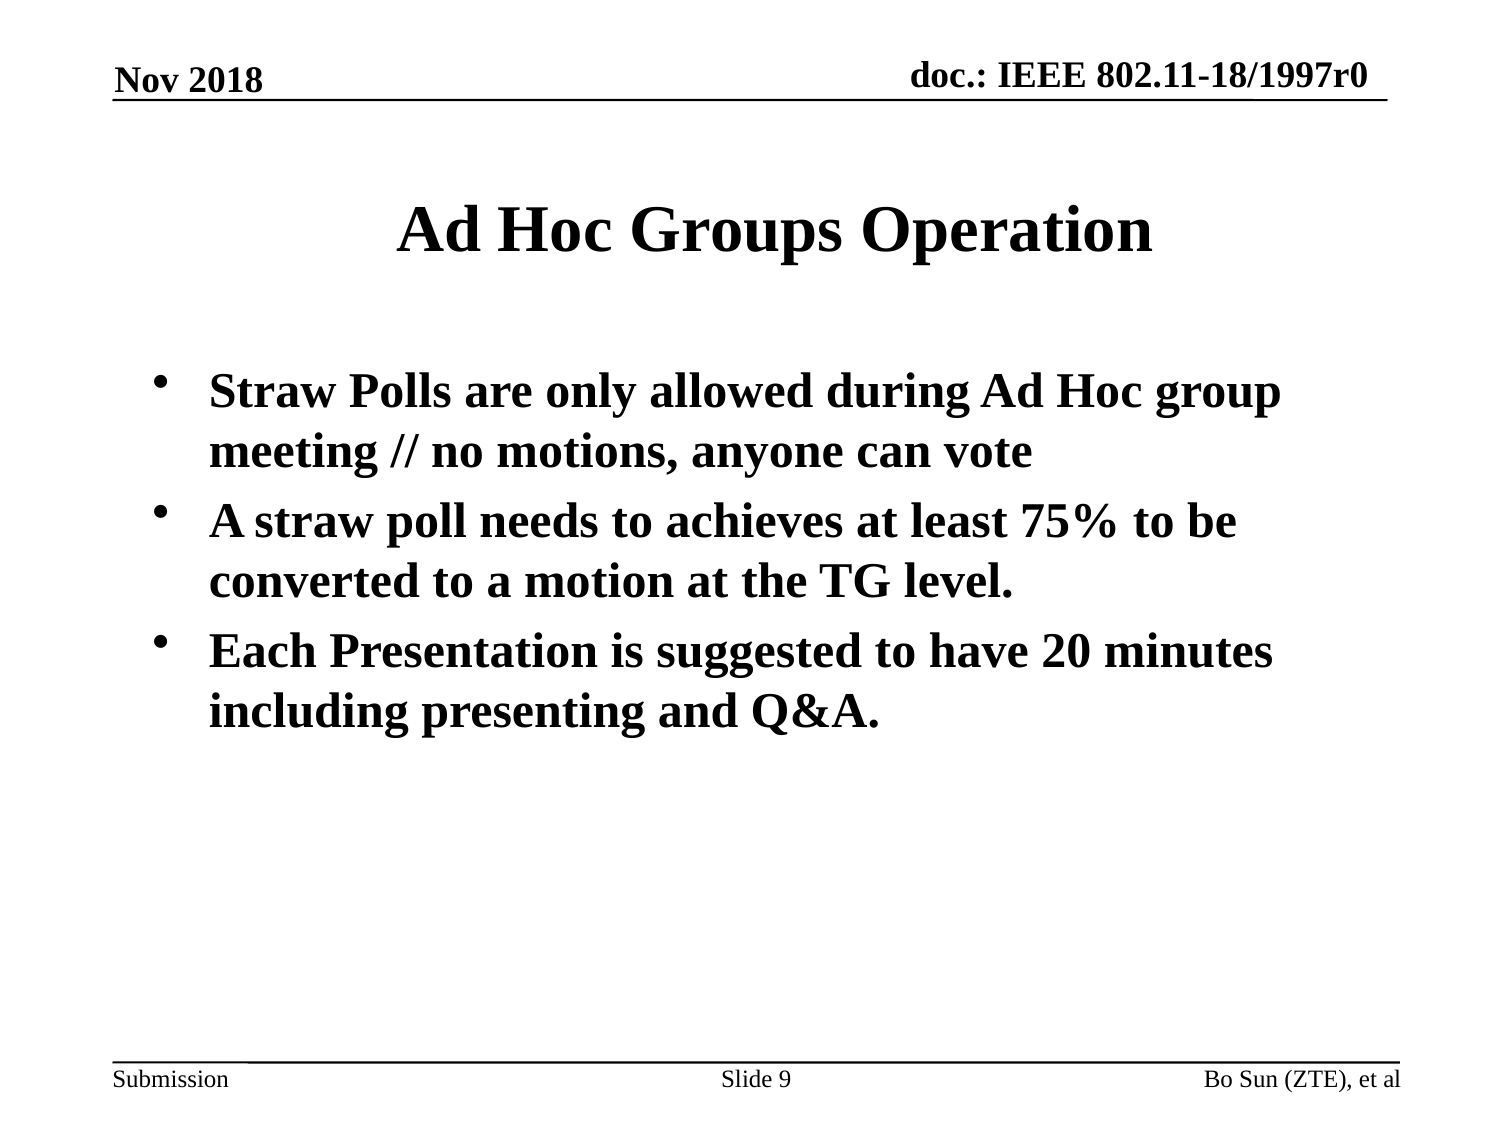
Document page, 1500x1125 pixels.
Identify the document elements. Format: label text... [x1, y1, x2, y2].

slide_number Slide 9 [712, 1061, 800, 1093]
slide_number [114, 54, 265, 101]
footer Bo Sun (ZTE), et al [1200, 1061, 1402, 1093]
text_box Straw Polls are only allowed during Ad Hoc group meeting // no motions, anyone can vote A straw poll needs to achieves at least 75% to be converted to a motion at the TG level. Each Presentation is suggested to have 20 minutes including presenting and Q&A. [137, 349, 1413, 1025]
text_box Ad Hoc Groups Operation [137, 137, 1413, 313]
